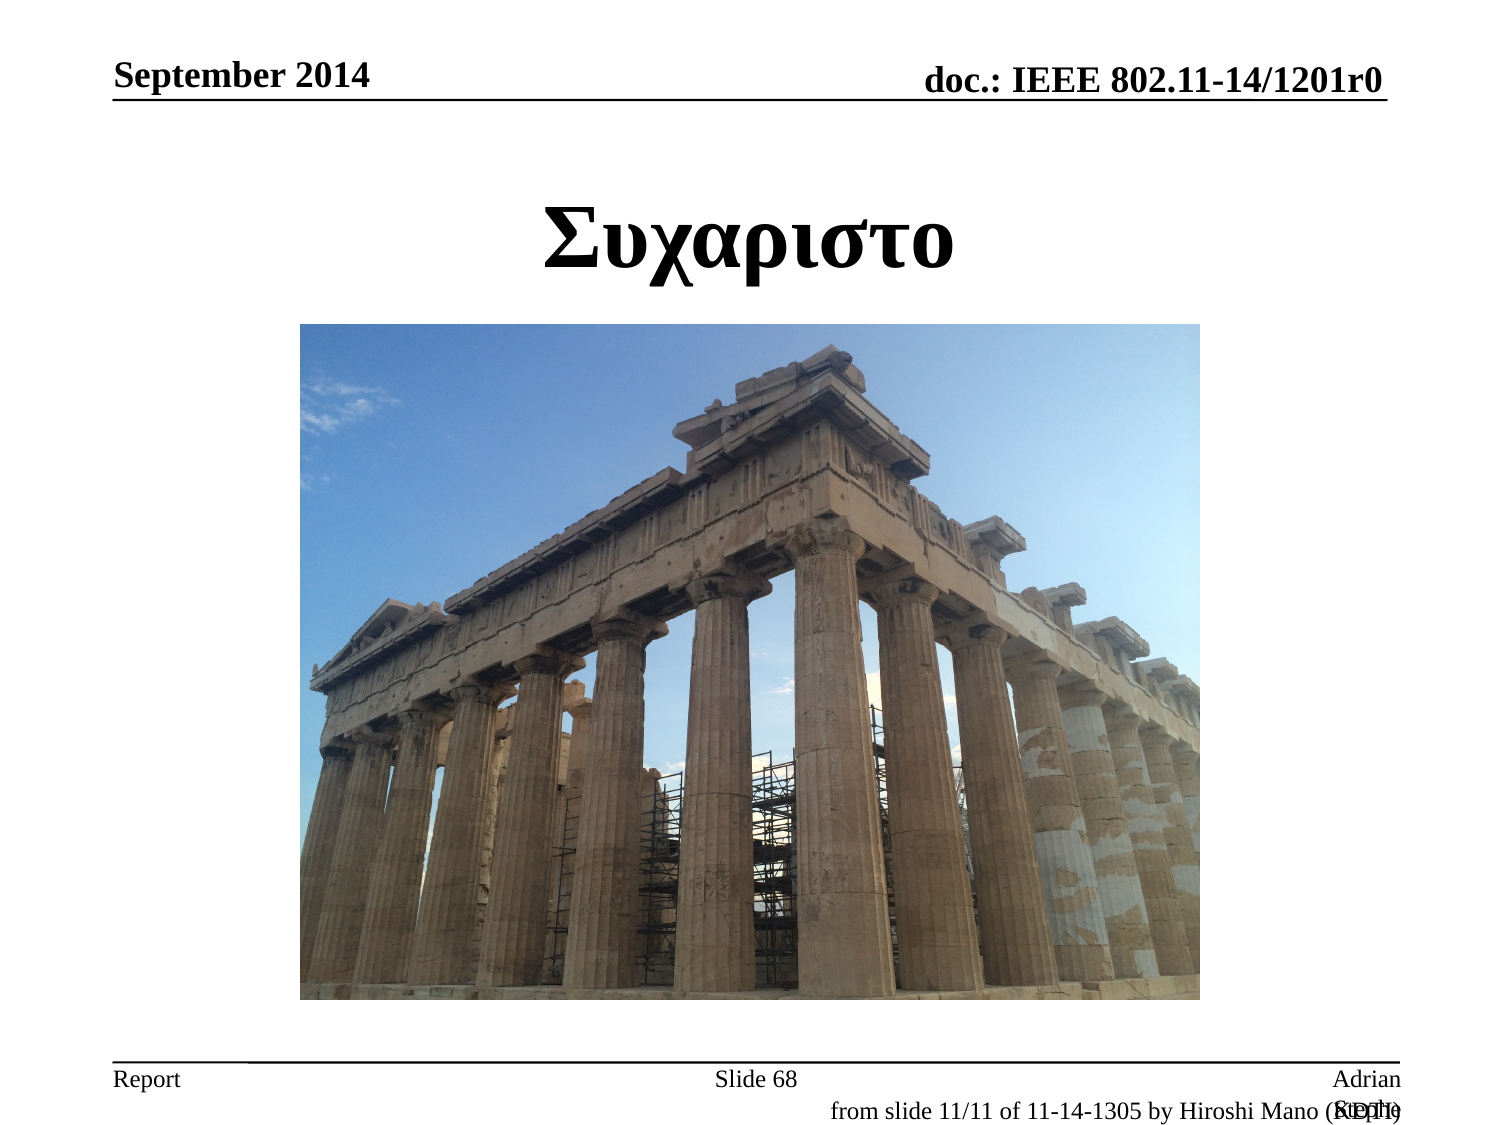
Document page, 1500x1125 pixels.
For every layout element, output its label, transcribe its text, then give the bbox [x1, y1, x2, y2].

footer Adrian Stephens, Intel Corporation [1324, 1061, 1402, 1087]
text_box from slide 11/11 of 11-14-1305 by Hiroshi Mano (KDTI) [343, 1087, 1417, 1125]
title Συχαριστο [0, 99, 1500, 363]
slide_number Slide 68 [712, 1061, 800, 1087]
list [112, 324, 1388, 1001]
text_box September 2014 [113, 50, 371, 96]
